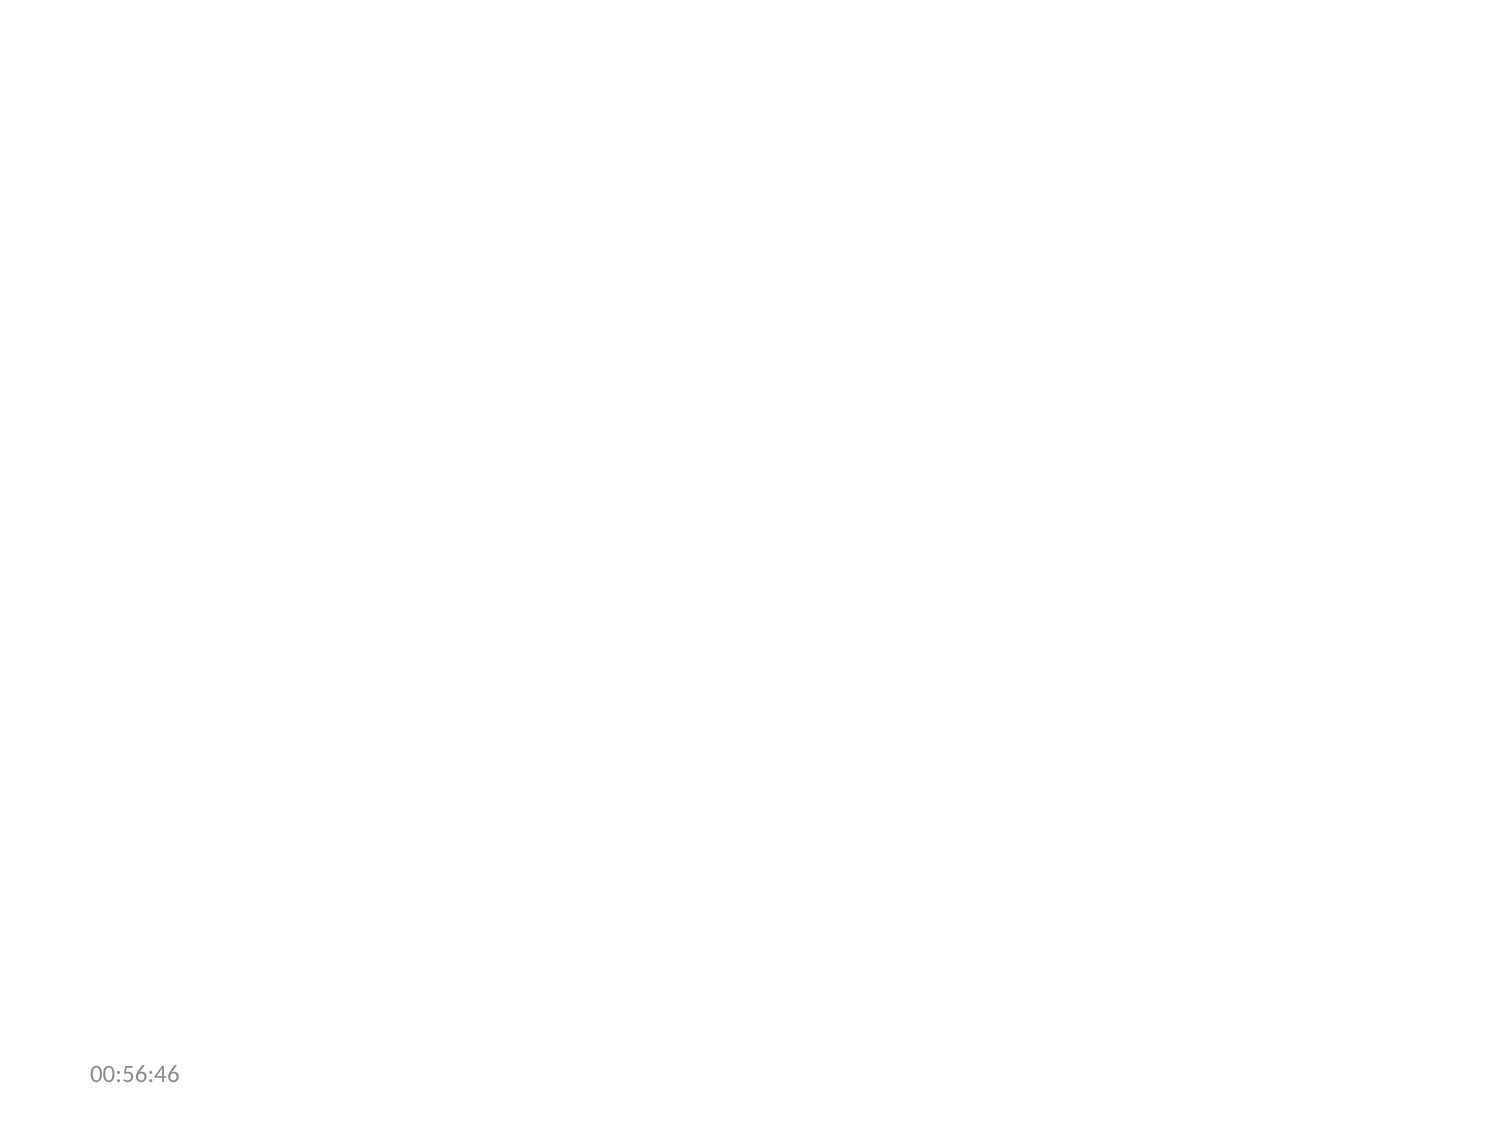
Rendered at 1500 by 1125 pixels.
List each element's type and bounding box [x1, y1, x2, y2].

slide_number [75, 1042, 425, 1103]
